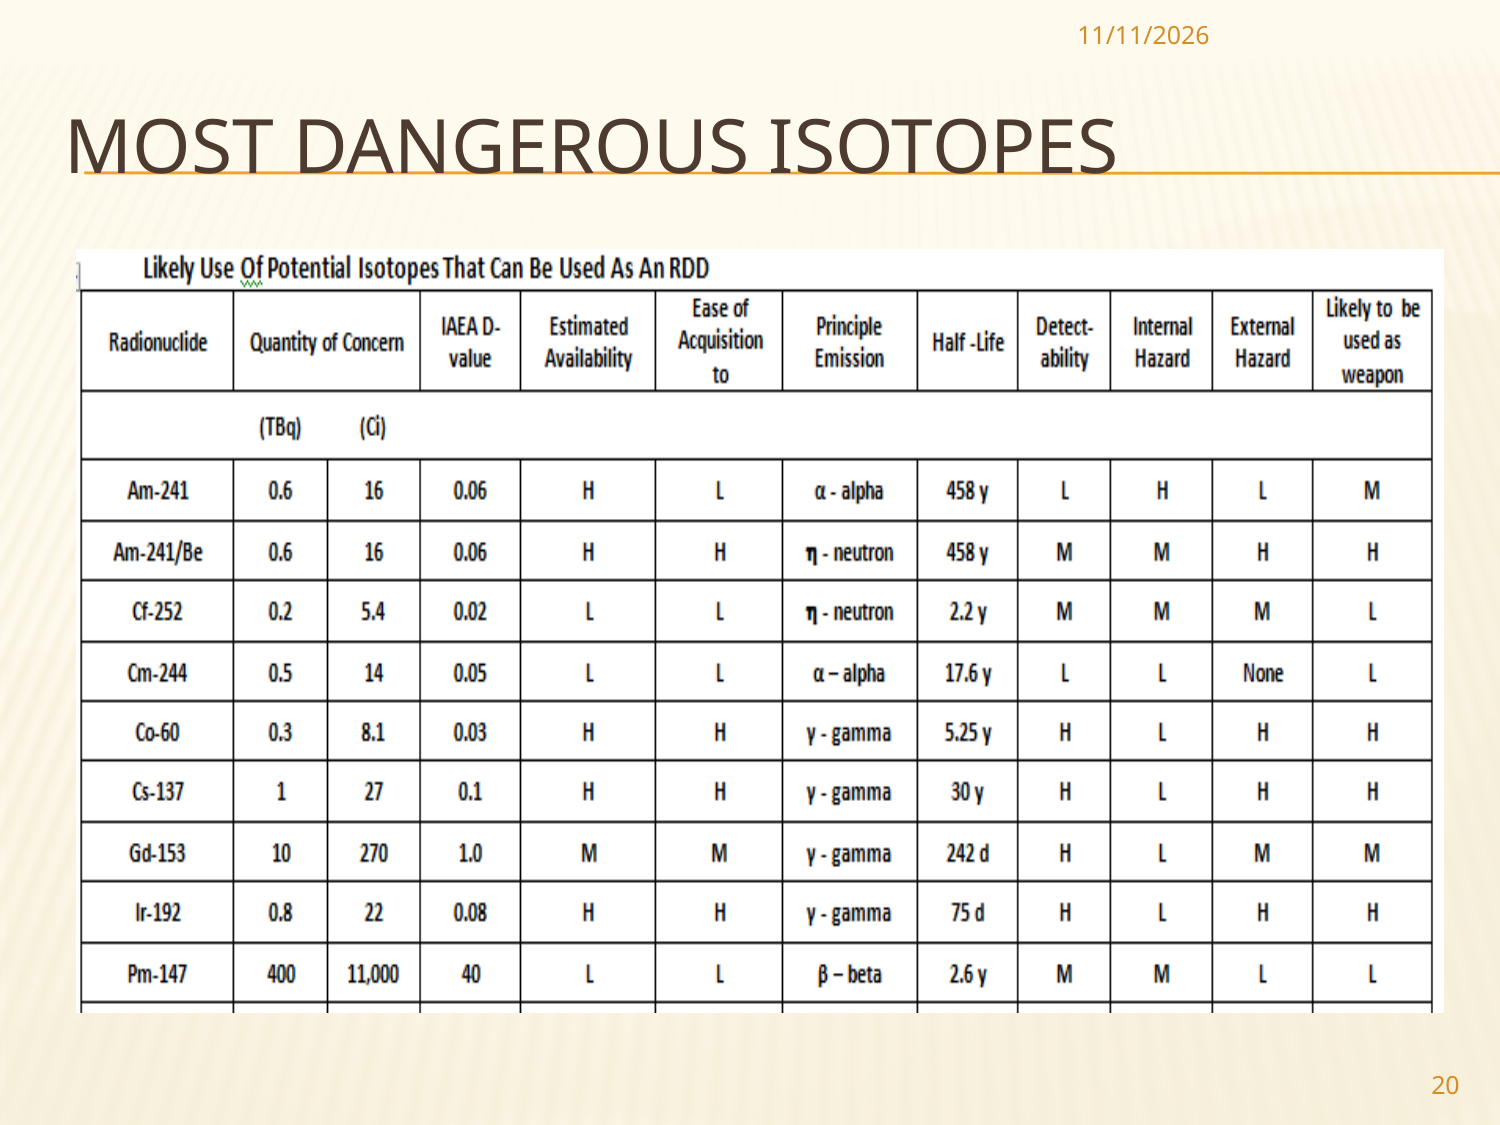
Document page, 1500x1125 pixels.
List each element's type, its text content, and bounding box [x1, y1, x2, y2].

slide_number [1062, 12, 1475, 60]
slide_number 20 [1350, 1061, 1475, 1103]
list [75, 249, 1444, 1013]
title Most dangerous Isotopes [50, 75, 1475, 213]
